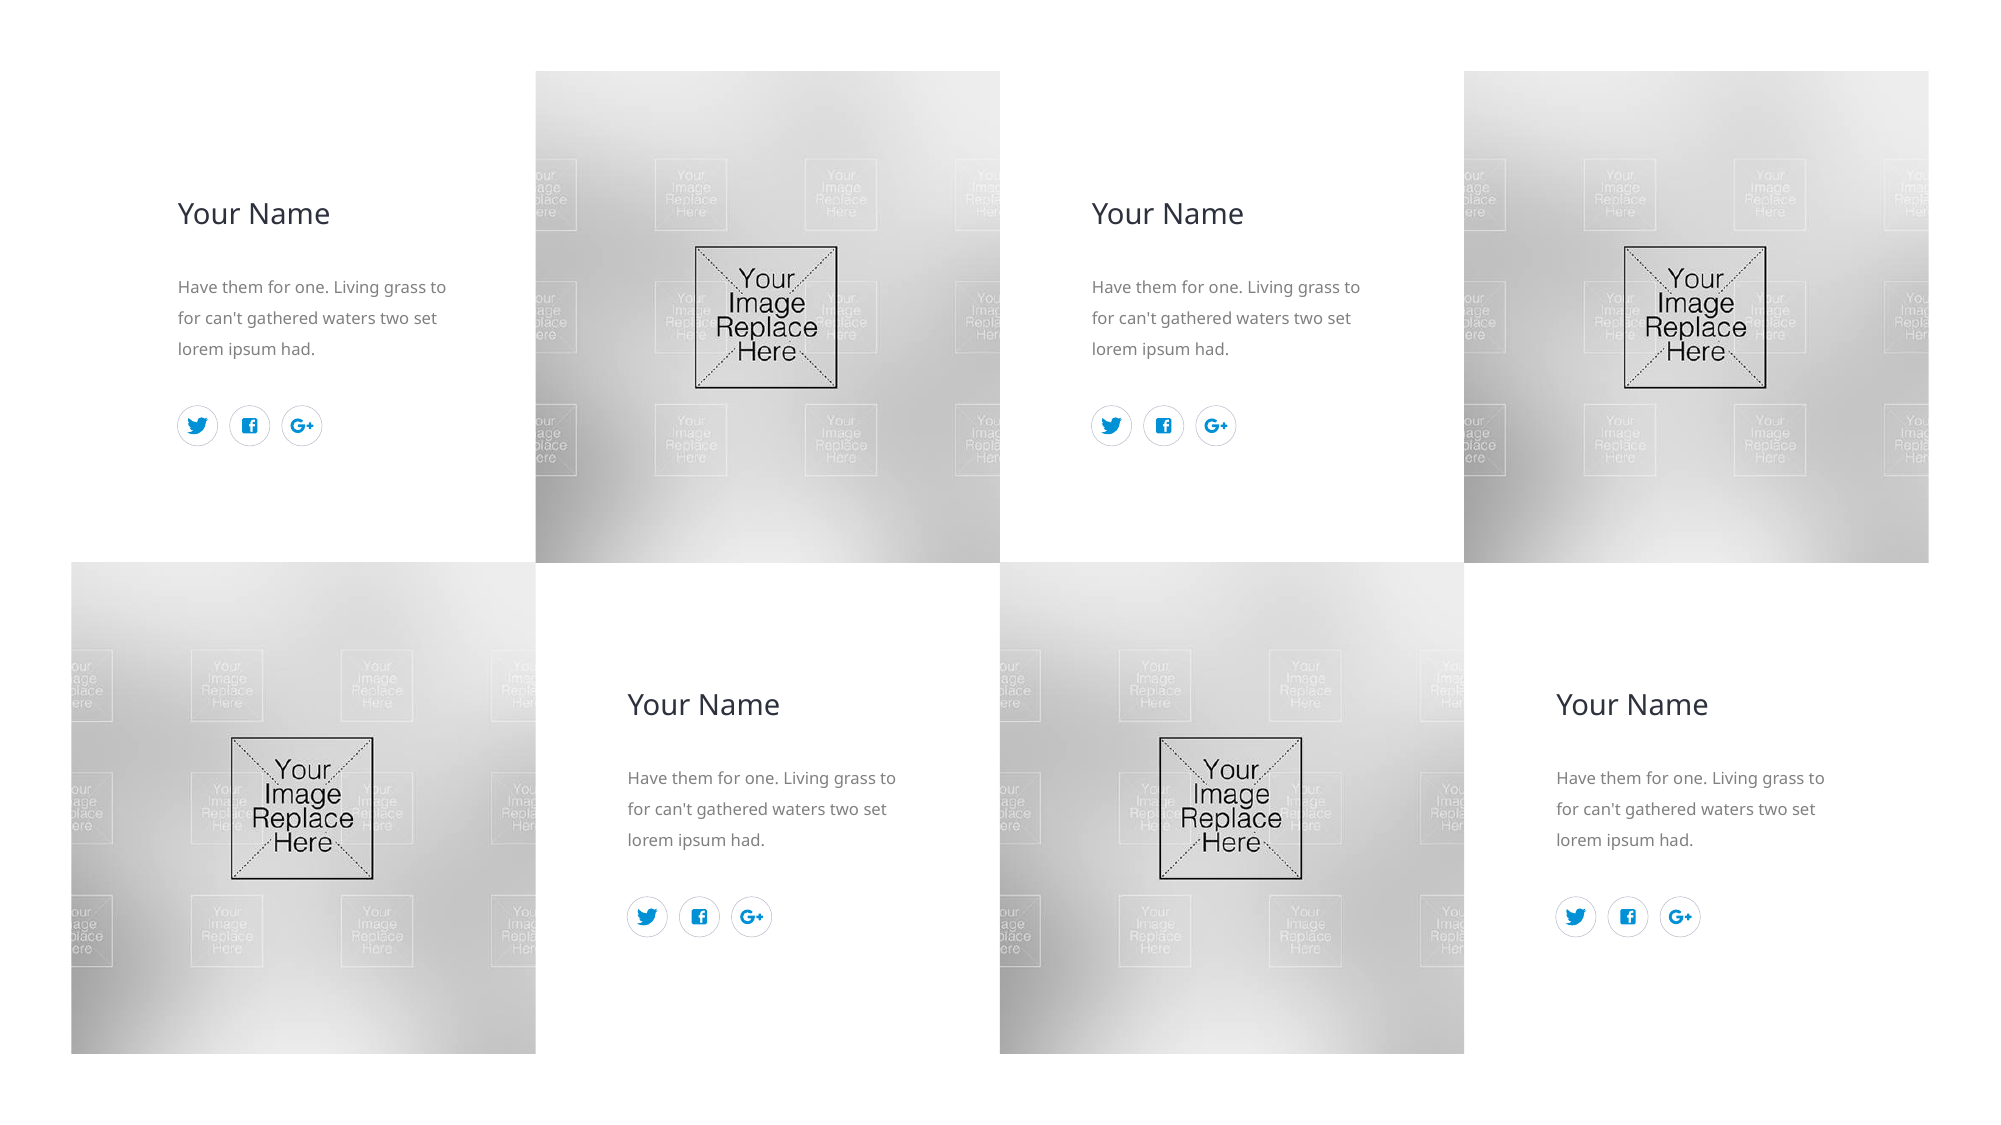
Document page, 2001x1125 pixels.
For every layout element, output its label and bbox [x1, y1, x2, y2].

text_box [1541, 678, 1852, 937]
text_box [1077, 187, 1388, 446]
text_box [163, 187, 474, 446]
picture [71, 71, 1929, 1054]
text_box [612, 678, 923, 937]
